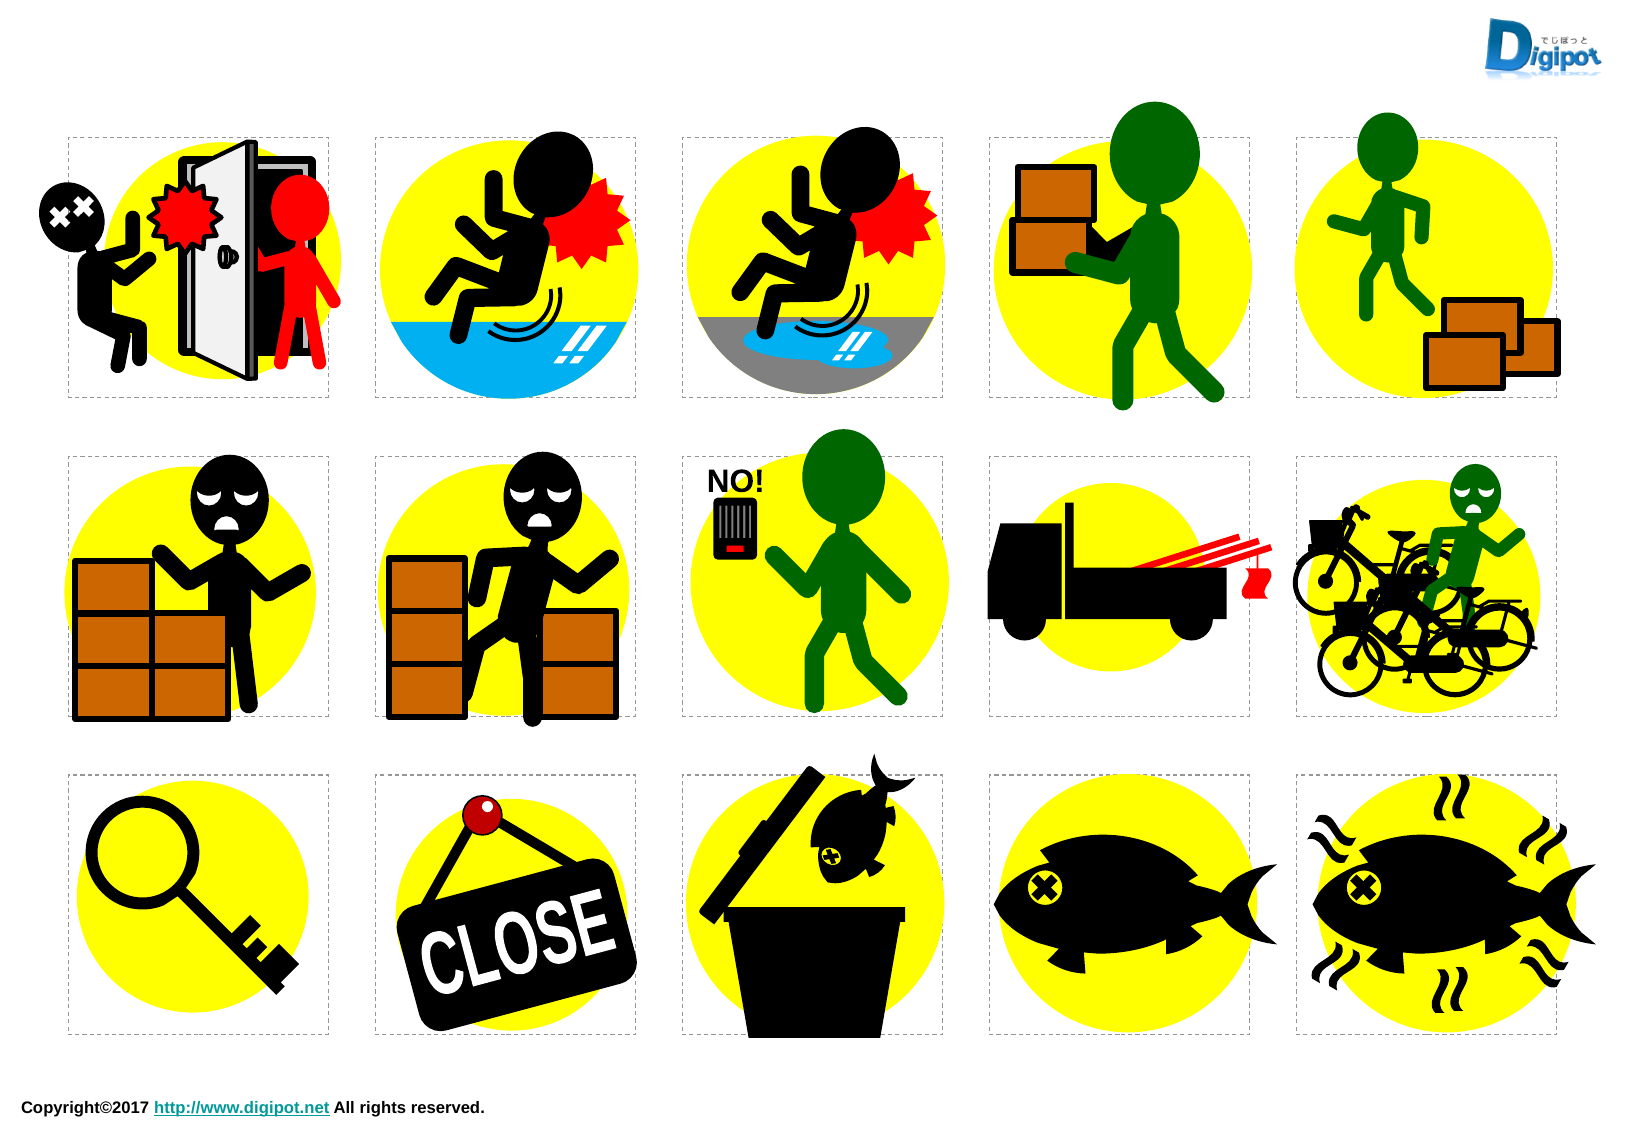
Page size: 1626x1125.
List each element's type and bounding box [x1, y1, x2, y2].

text_box [685, 750, 945, 1038]
text_box [1306, 773, 1597, 1033]
text_box [394, 795, 628, 1031]
text_box [686, 126, 946, 395]
text_box [1294, 112, 1558, 399]
text_box [379, 131, 639, 399]
text_box [690, 428, 950, 714]
text_box [76, 780, 309, 1013]
text_box [377, 451, 630, 727]
text_box [987, 482, 1276, 672]
text_box [1293, 463, 1541, 714]
picture [1485, 18, 1602, 82]
text_box [64, 454, 317, 720]
text_box [38, 141, 342, 380]
text_box [993, 773, 1278, 1033]
text_box [993, 101, 1253, 411]
